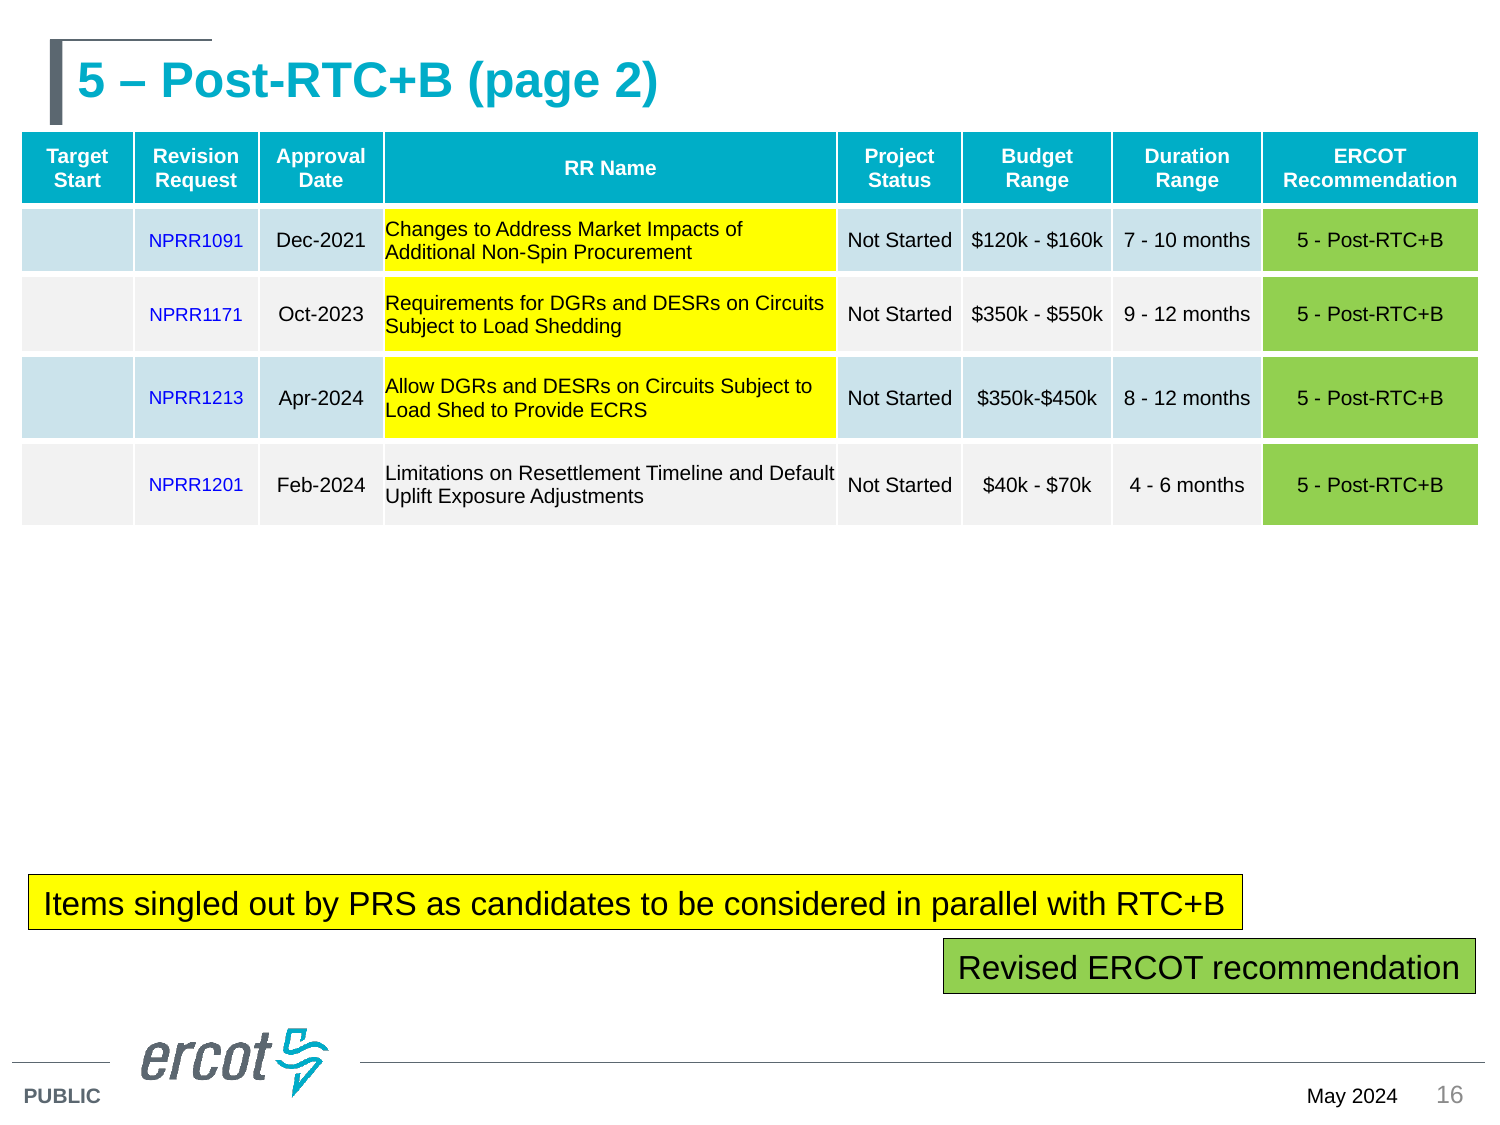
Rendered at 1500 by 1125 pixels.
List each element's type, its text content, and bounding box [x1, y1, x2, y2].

table_cell Dec-2021 [260, 209, 383, 271]
table_header Budget Range [963, 132, 1111, 203]
table_cell Oct-2023 [260, 277, 383, 351]
table_header ERCOT Recommendation [1263, 132, 1478, 203]
text_box Items singled out by PRS as candidates to be considered in parallel with RTC+B [28, 874, 1243, 930]
table_cell 5 - Post-RTC+B [1263, 357, 1478, 438]
table_cell [22, 357, 133, 438]
table_cell 5 - Post-RTC+B [1263, 209, 1478, 271]
table_header Approval Date [260, 132, 383, 203]
table_cell Requirements for DGRs and DESRs on Circuits Subject to Load Shedding [385, 277, 836, 351]
table_header Target Start [22, 132, 133, 203]
table_cell [22, 277, 133, 351]
table_header Revision Request [135, 132, 258, 203]
table_cell 9 - 12 months [1113, 277, 1261, 351]
title 5 – Post-RTC+B (page 2) [62, 39, 1000, 125]
table_header Duration Range [1113, 132, 1261, 203]
table_cell 8 - 12 months [1113, 357, 1261, 438]
table_cell 4 - 6 months [1113, 444, 1261, 525]
table_cell NPRR1213 [135, 357, 258, 438]
table_header Project Status [838, 132, 961, 203]
table_cell Not Started [838, 444, 961, 525]
table_cell NPRR1171 [135, 277, 258, 351]
table_cell Feb-2024 [260, 444, 383, 525]
table_cell Not Started [838, 357, 961, 438]
table_cell $40k - $70k [963, 444, 1111, 525]
text_box Revised ERCOT recommendation [943, 938, 1476, 994]
table_cell NPRR1201 [135, 444, 258, 525]
table_cell [22, 444, 133, 525]
table_cell 7 - 10 months [1113, 209, 1261, 271]
picture [137, 1024, 332, 1100]
table_header RR Name [385, 132, 836, 203]
table_cell $120k - $160k [963, 209, 1111, 271]
table_cell Limitations on Resettlement Timeline and Default Uplift Exposure Adjustments [385, 444, 836, 525]
table_cell Not Started [838, 209, 961, 271]
table_cell Not Started [838, 277, 961, 351]
table_cell 5 - Post-RTC+B [1263, 277, 1478, 351]
slide_number 16 [1412, 1076, 1488, 1112]
table_cell NPRR1091 [135, 209, 258, 271]
table_cell $350k - $550k [963, 277, 1111, 351]
table_cell Allow DGRs and DESRs on Circuits Subject to Load Shed to Provide ECRS [385, 357, 836, 438]
table_cell $350k-$450k [963, 357, 1111, 438]
table_cell [22, 209, 133, 271]
table_cell 5 - Post-RTC+B [1263, 444, 1478, 525]
table_cell Changes to Address Market Impacts of Additional Non-Spin Procurement [385, 209, 836, 271]
table_cell Apr-2024 [260, 357, 383, 438]
